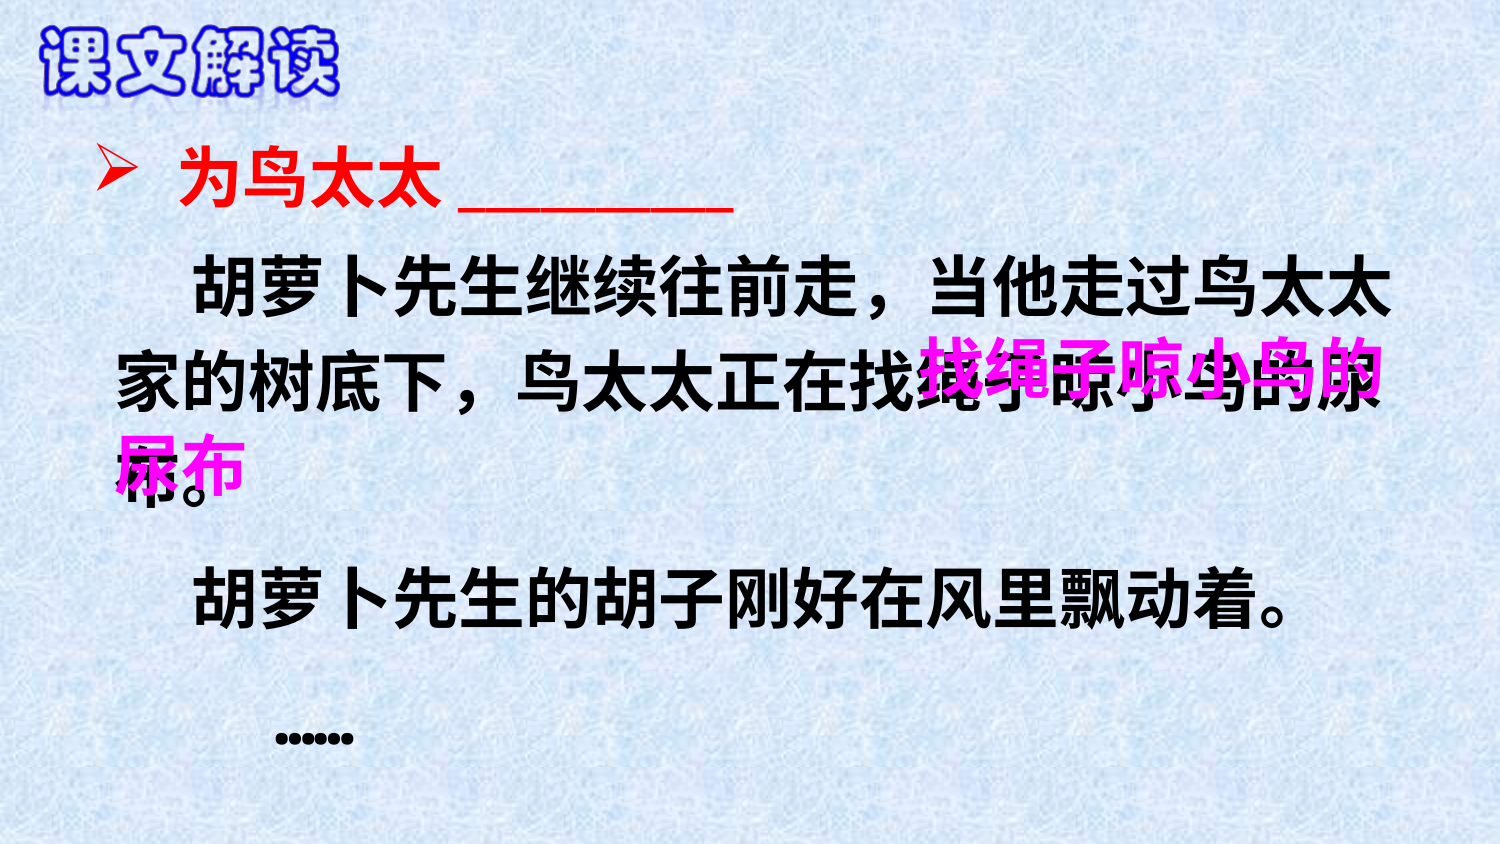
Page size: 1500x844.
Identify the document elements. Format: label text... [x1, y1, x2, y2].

text_box 找绳子晾小鸟的 [903, 319, 1459, 415]
text_box 胡萝卜先生继续往前走，当他走过鸟太太家的树底下，鸟太太正在找绳子晾小鸟的尿布。 胡萝卜先生的胡子刚好在风里飘动着。 …… [100, 221, 1418, 766]
picture [0, 0, 1500, 844]
text_box 尿布 [100, 416, 337, 512]
text_box 为鸟太太__________ [76, 104, 1368, 224]
